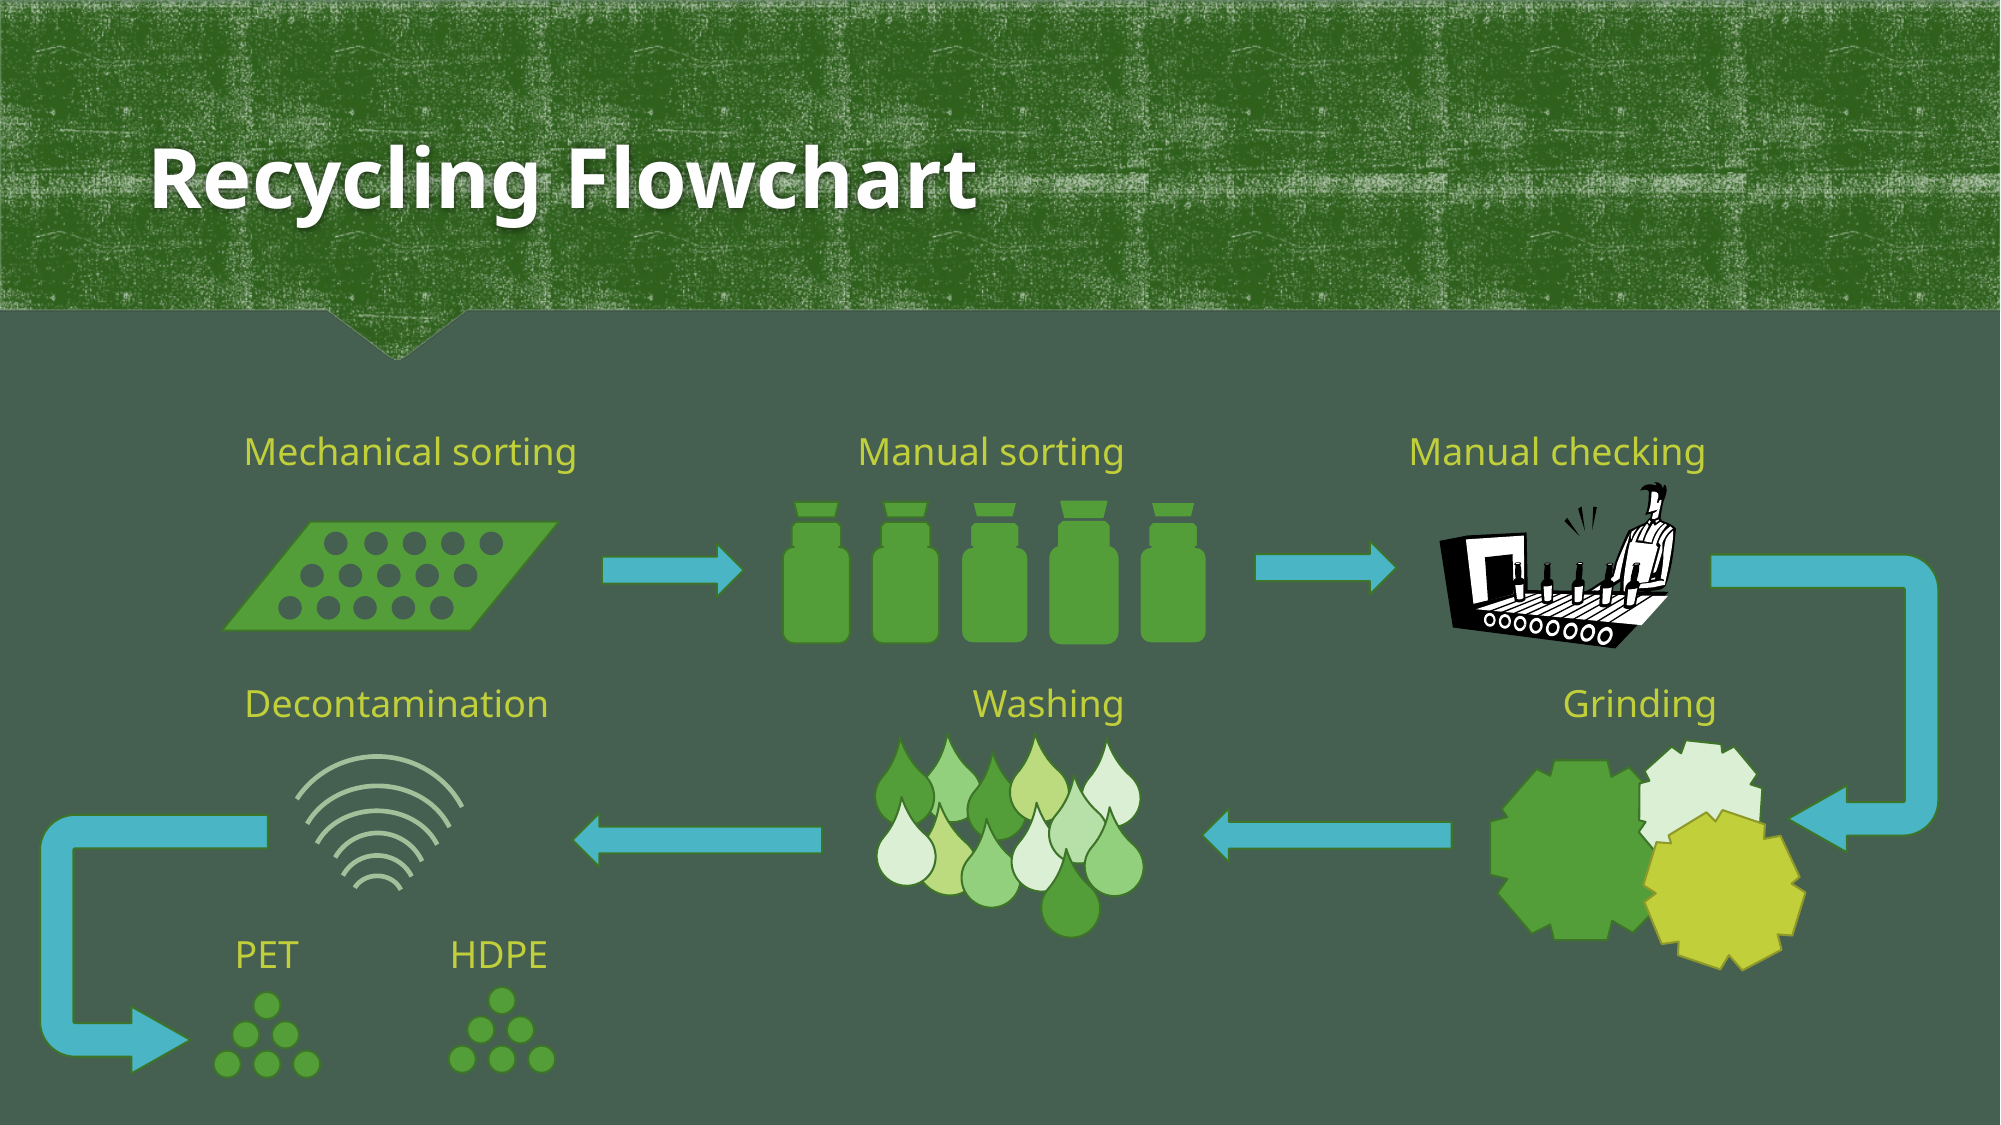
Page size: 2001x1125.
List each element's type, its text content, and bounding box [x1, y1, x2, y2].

text_box [881, 500, 930, 519]
text_box Grinding [1547, 672, 1733, 733]
text_box Decontamination [229, 672, 565, 733]
text_box [960, 520, 1030, 645]
text_box HDPE [434, 923, 575, 984]
text_box [1253, 539, 1398, 596]
text_box [1060, 500, 1108, 519]
text_box [971, 500, 1019, 519]
text_box Washing [957, 672, 1140, 733]
text_box PET [219, 923, 329, 984]
text_box [1049, 520, 1119, 645]
text_box [1149, 500, 1197, 519]
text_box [216, 994, 318, 1076]
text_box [304, 567, 474, 585]
text_box Manual sorting [842, 420, 1141, 481]
text_box Manual checking [1393, 420, 1722, 481]
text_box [328, 534, 500, 553]
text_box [1494, 744, 1798, 970]
picture [1439, 482, 1676, 648]
text_box [600, 542, 745, 599]
text_box [781, 520, 852, 645]
text_box [38, 813, 269, 1075]
text_box [1201, 807, 1453, 864]
text_box [870, 520, 941, 645]
text_box [1138, 520, 1208, 645]
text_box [282, 599, 451, 617]
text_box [451, 989, 553, 1071]
title Recycling Flowchart [132, 73, 1868, 233]
text_box [571, 812, 824, 868]
text_box [1709, 553, 1940, 854]
text_box Mechanical sorting [228, 420, 594, 481]
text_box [285, 758, 470, 935]
text_box [220, 520, 561, 632]
text_box [792, 500, 840, 519]
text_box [878, 766, 1142, 935]
